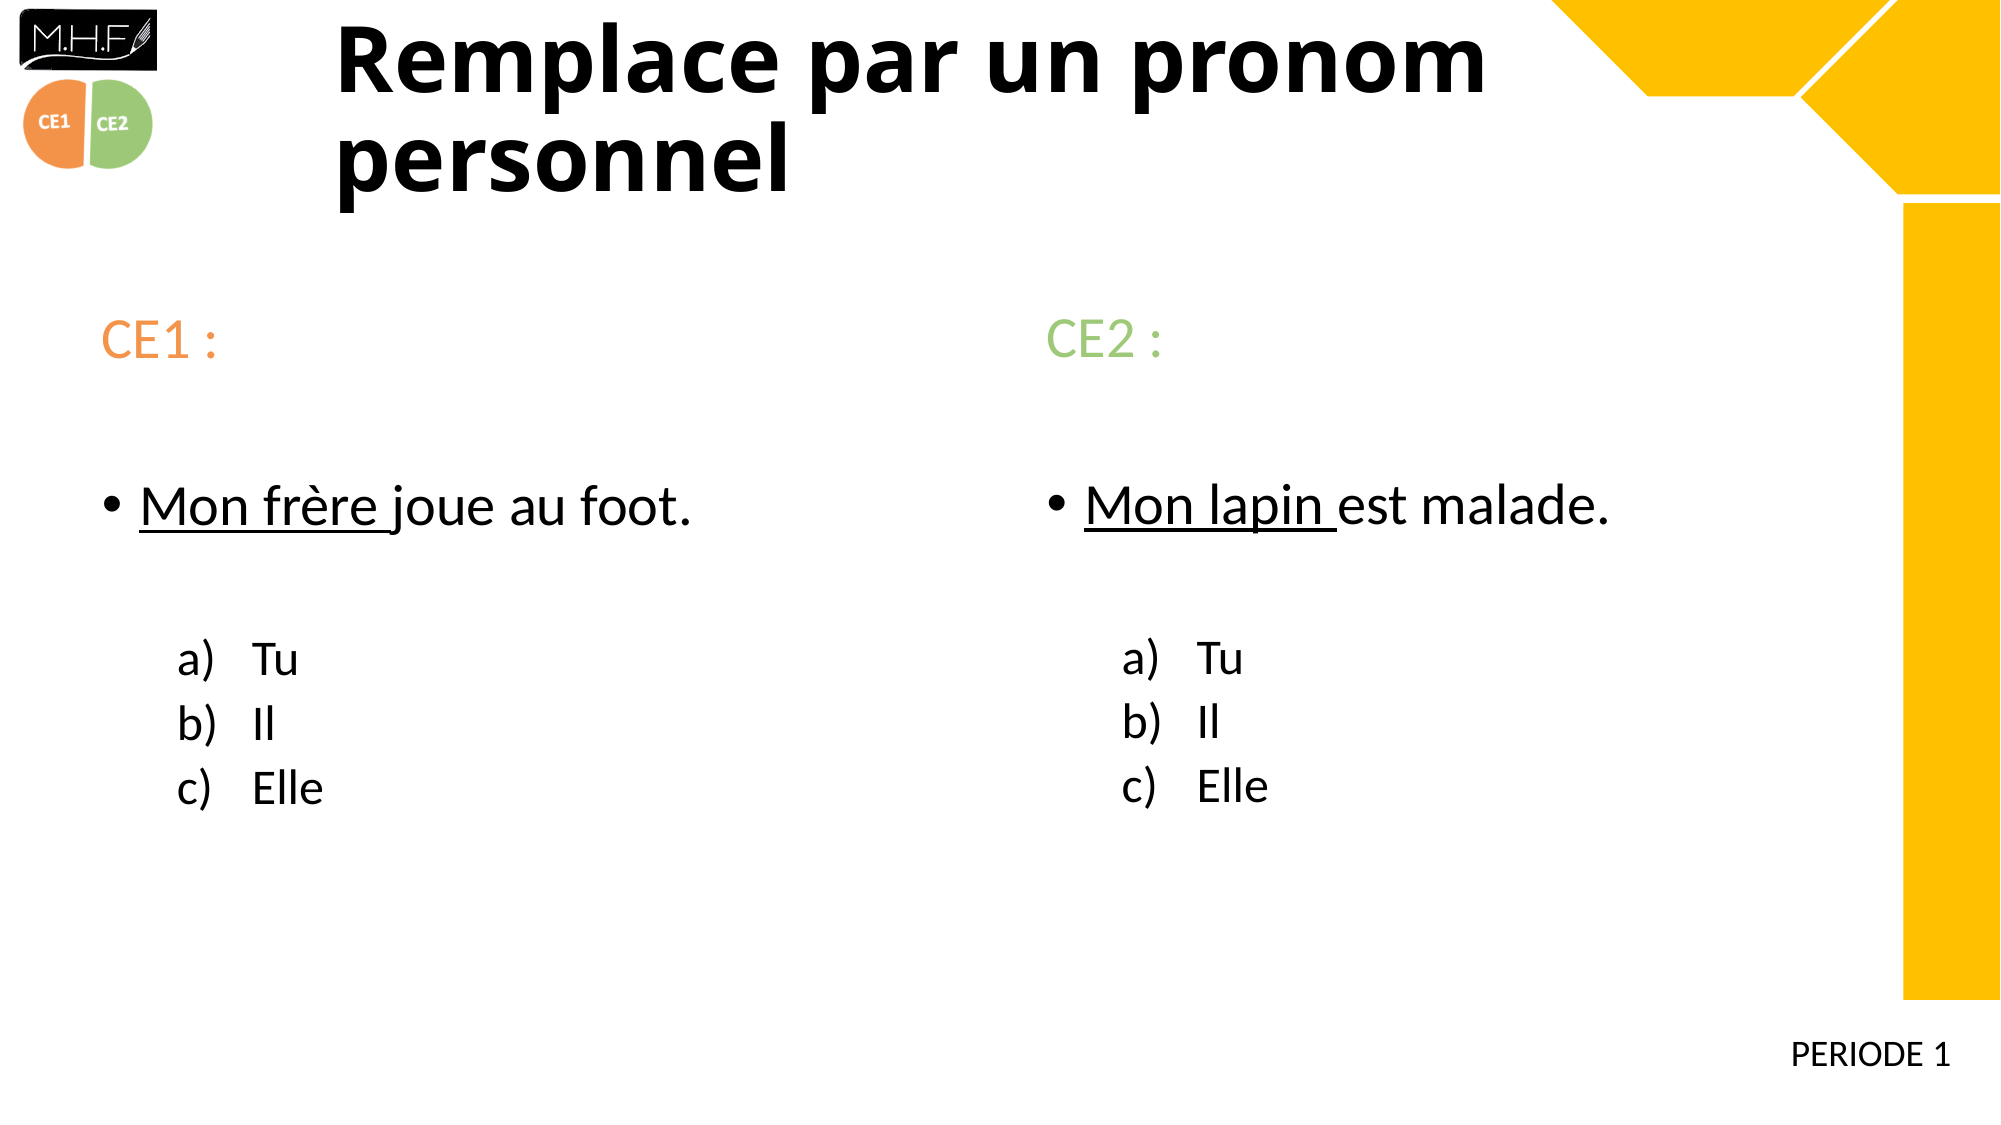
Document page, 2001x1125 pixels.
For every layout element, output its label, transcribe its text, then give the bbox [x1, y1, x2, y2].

text_box [1549, 0, 1892, 98]
text_box CE2 : Mon lapin est malade. Tu Il Elle [1031, 299, 1853, 1014]
text_box [1902, 202, 2000, 1001]
picture [1, 7, 177, 207]
list CE1 : Mon frère joue au foot. Tu Il Elle [86, 300, 897, 1015]
title Remplace par un pronom personnel [318, 3, 1865, 221]
text_box PERIODE 1 [1362, 1021, 1967, 1125]
text_box [1799, 0, 2000, 196]
